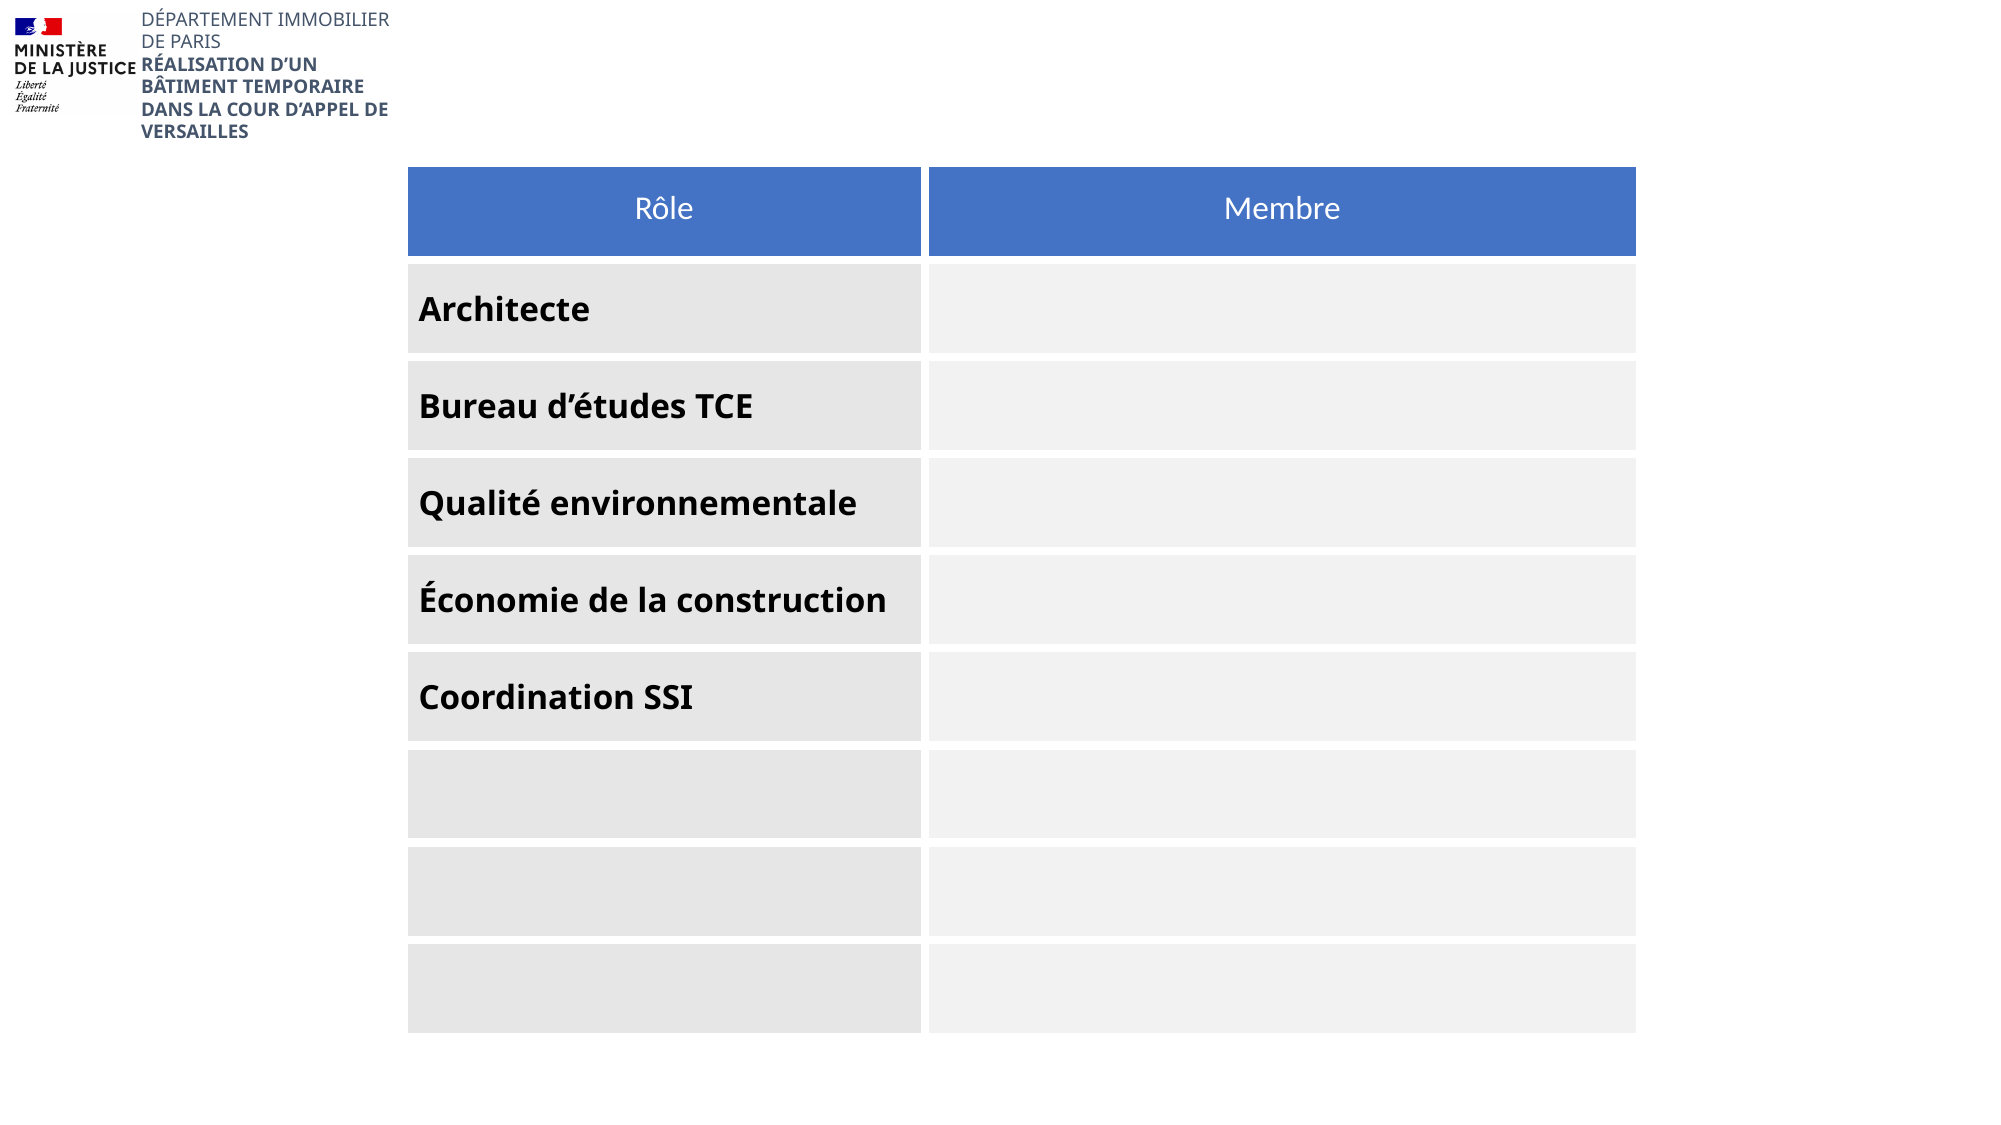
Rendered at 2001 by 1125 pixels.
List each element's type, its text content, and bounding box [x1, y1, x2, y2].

table_cell [929, 944, 1636, 1033]
table_cell [929, 361, 1636, 450]
table_cell [408, 944, 921, 1033]
table_cell Coordination SSI [408, 652, 921, 741]
table_header Membre [929, 167, 1636, 256]
picture [11, 13, 138, 115]
table_cell Économie de la construction [408, 555, 921, 644]
table_cell [408, 750, 921, 838]
table_cell [929, 264, 1636, 353]
table_cell [929, 458, 1636, 547]
table_cell [929, 750, 1636, 838]
table_cell Bureau d’études TCE [408, 361, 921, 450]
table_cell [929, 847, 1636, 936]
table_header Rôle [408, 167, 921, 256]
table_cell [929, 652, 1636, 741]
table_cell Architecte [408, 264, 921, 353]
table_cell Qualité environnementale [408, 458, 921, 547]
table_cell [408, 847, 921, 936]
text_box DÉPARTEMENT IMMOBILIER DE PARIS RÉALISATION D’UN BÂTIMENT TEMPORAIRE DANS LA COUR D’APPEL DE VERSAILLES [126, 0, 433, 150]
table_cell [929, 555, 1636, 644]
